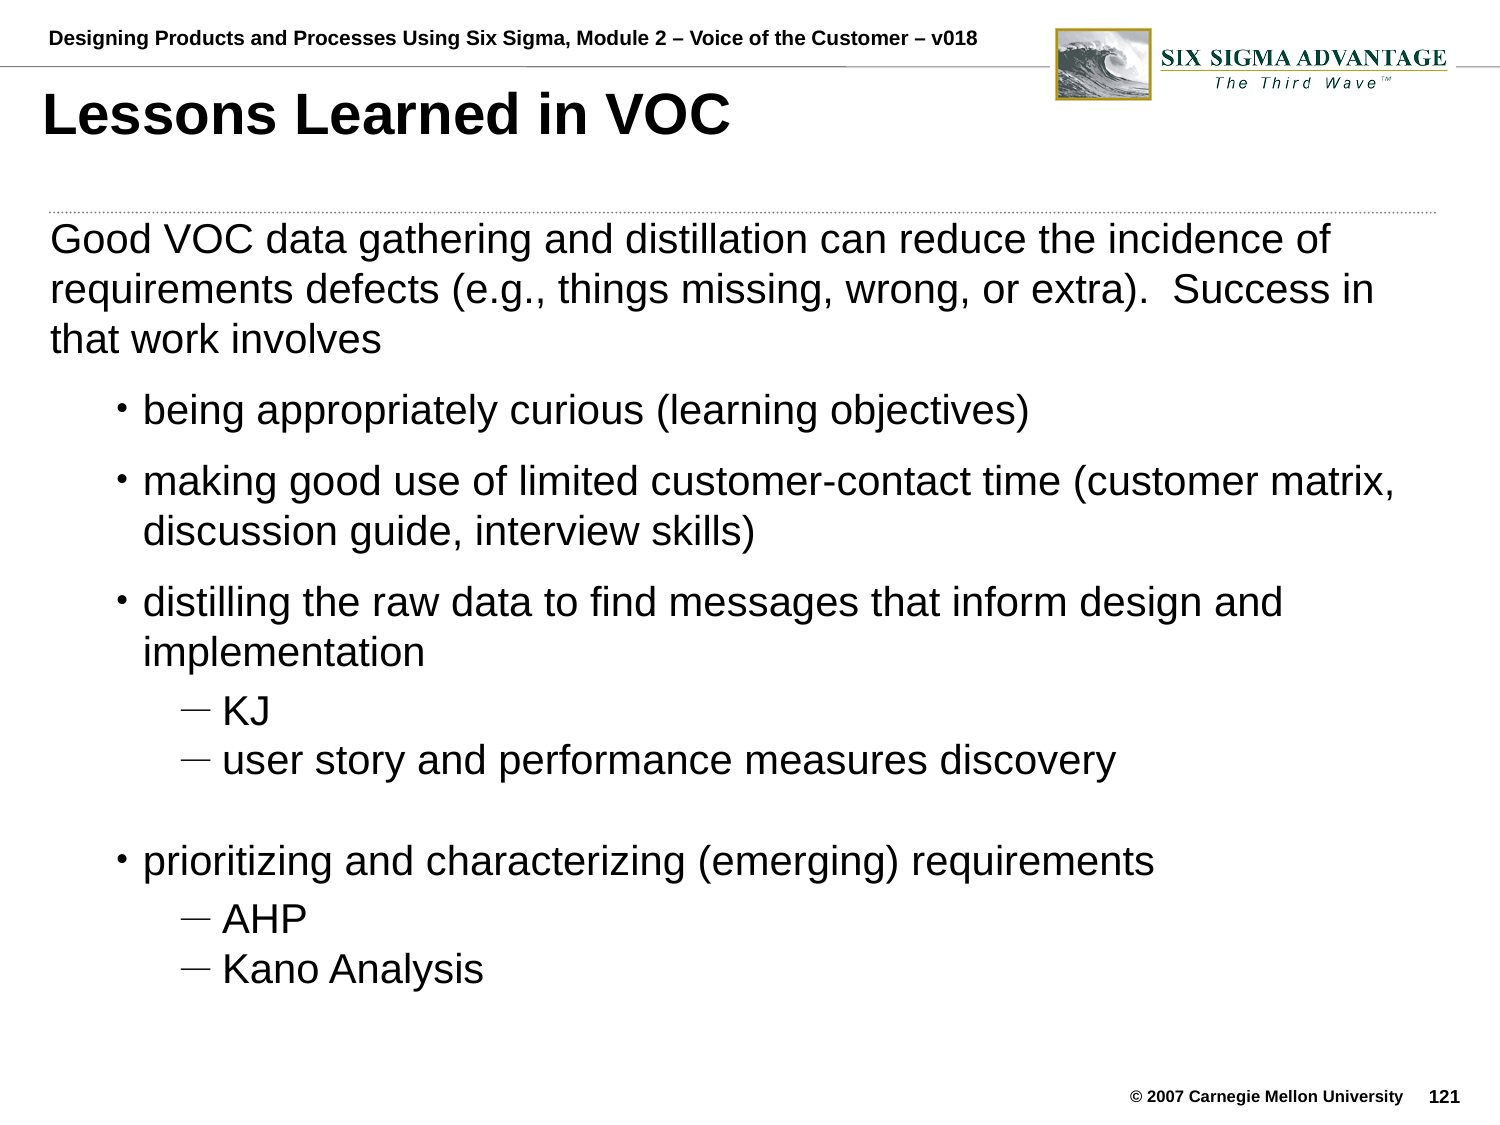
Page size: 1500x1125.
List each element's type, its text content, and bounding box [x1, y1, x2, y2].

list Good VOC data gathering and distillation can reduce the incidence of requirements defects (e.g., things missing, wrong, or extra). Success in that work involves being appropriately curious (learning objectives) making good use of limited customer-contact time (customer matrix, discussion guide, interview skills) distilling the raw data to find messages that inform design and implementation KJ user story and performance measures discovery prioritizing and characterizing (emerging) requirements AHP Kano Analysis [50, 212, 1437, 1081]
picture [1049, 24, 1456, 104]
title Lessons Learned in VOC [42, 89, 1438, 146]
